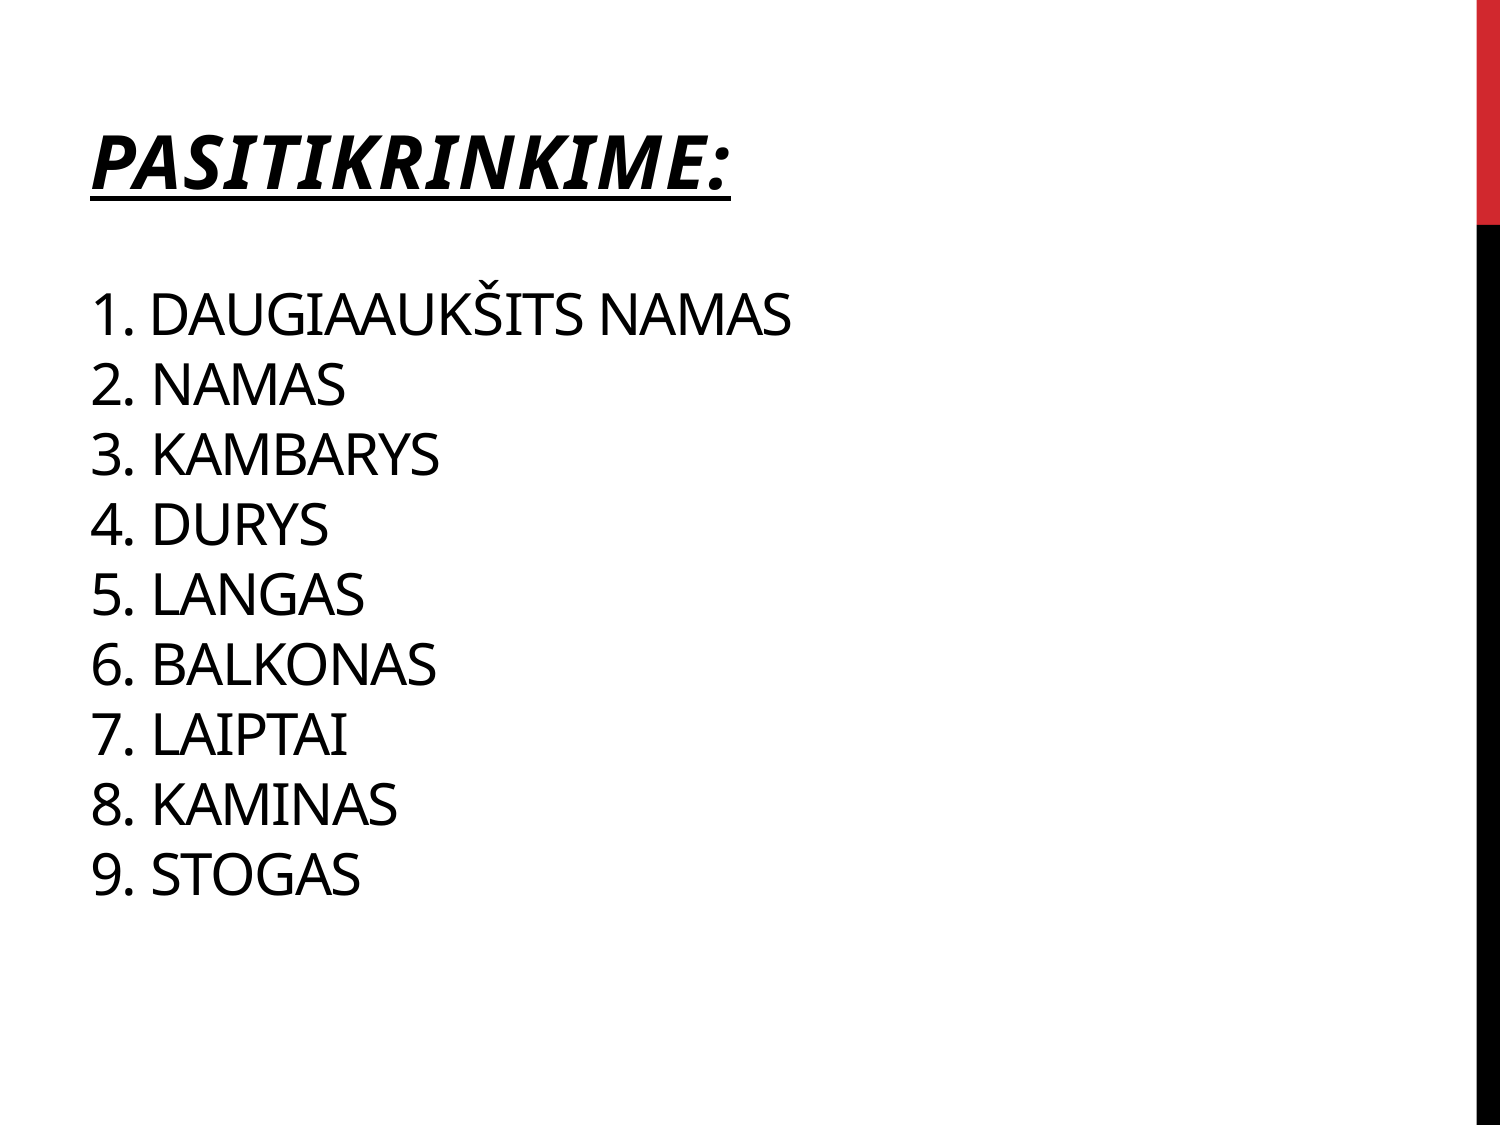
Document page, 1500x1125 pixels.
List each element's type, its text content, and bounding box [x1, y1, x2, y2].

title 1. DAUGIAAUKŠITS NAMAS 2. NAMAS 3. KAMBARYS 4. DURYS 5. LANGAS 6. BALKONAS 7. LAIPTAI 8. KAMINAS 9. STOGAS [75, 237, 1350, 947]
list PASITIKRINKIME: [75, 37, 1350, 213]
